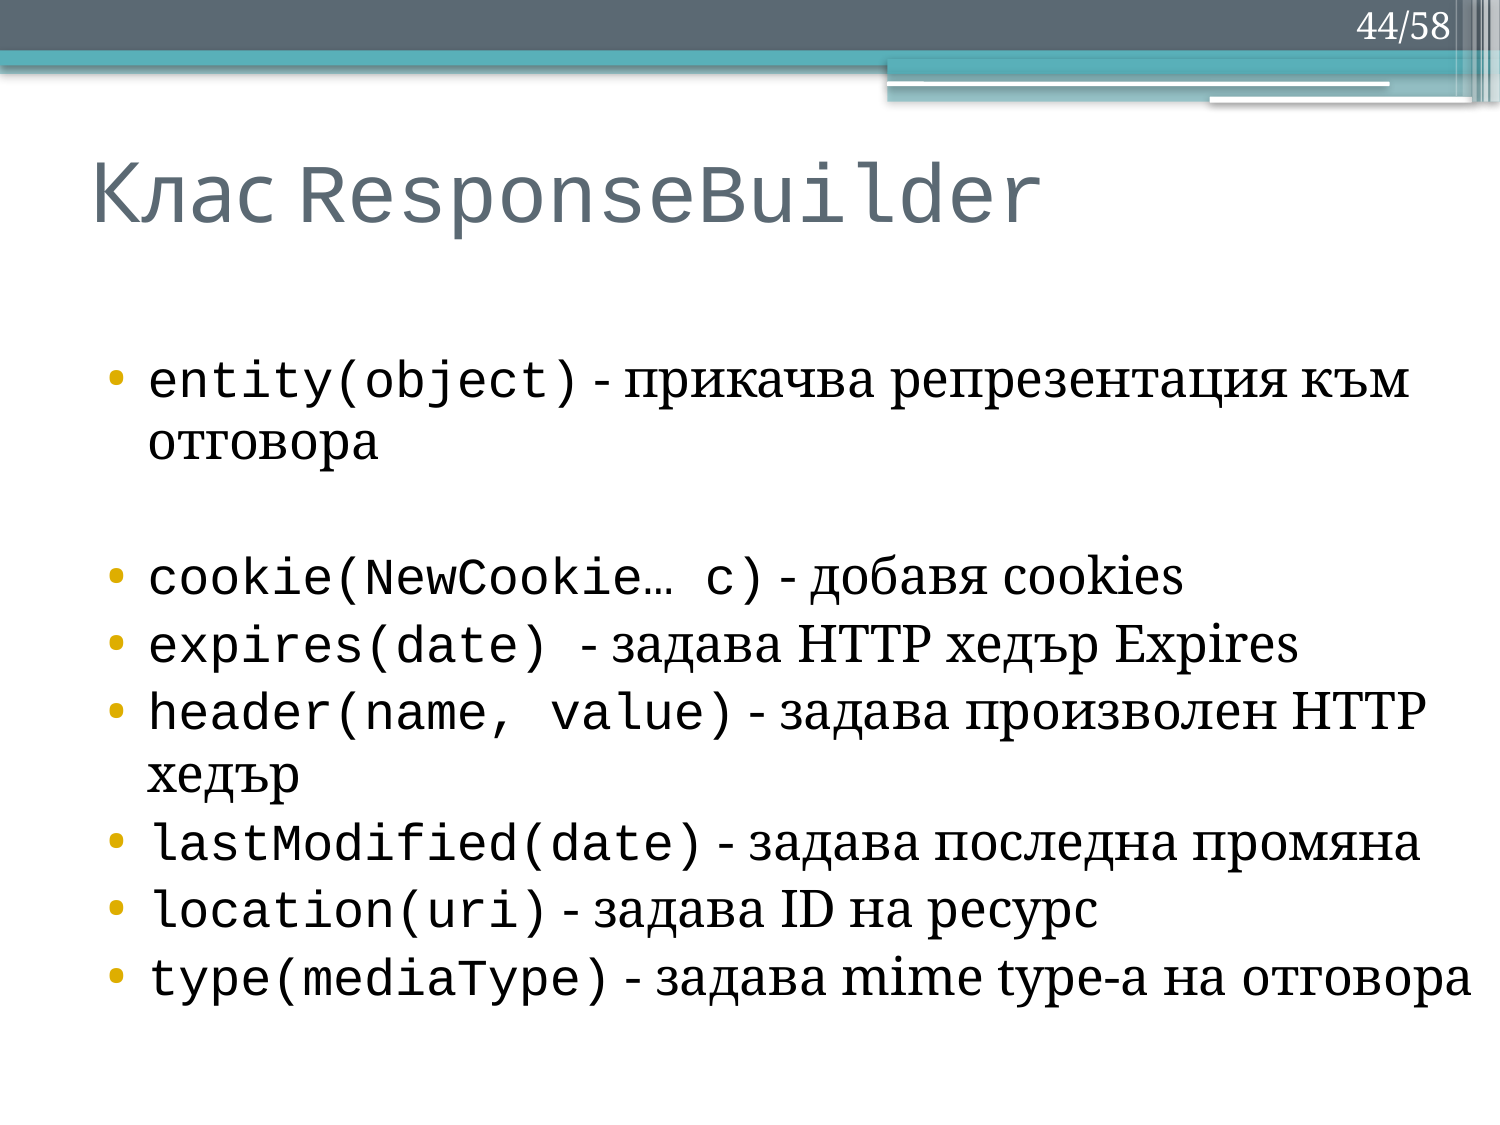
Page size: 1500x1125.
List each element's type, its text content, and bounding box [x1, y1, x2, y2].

slide_number 44/58 [1305, 0, 1466, 61]
list entity(object) - прикачва репрезентация към отговора cookie(NewCookie… c) - добавя cookies expires(date) - задава HTTP хедър Expires header(name, value) - задава произволен HTTP хедър lastModified(date) - задава последна промяна location(uri) - задава ID на ресурс type(mediaType) - задава mime type-а на отговора [75, 338, 1500, 1083]
title Клас ResponseBuilder [75, 101, 1500, 277]
